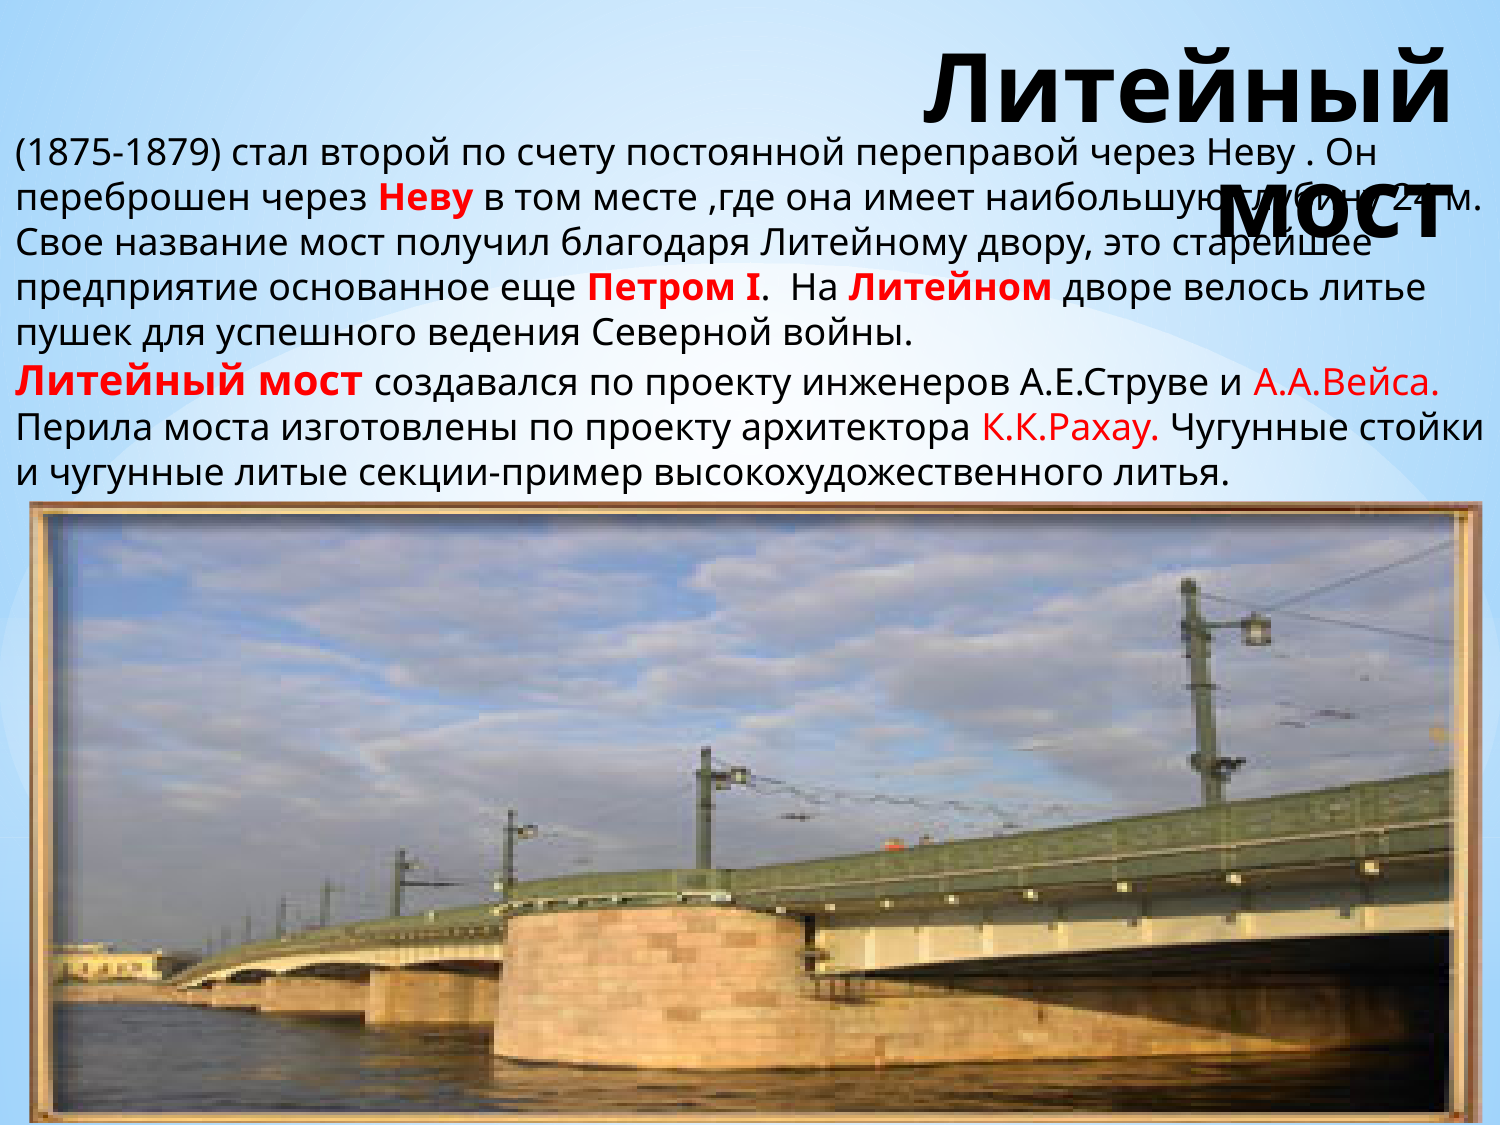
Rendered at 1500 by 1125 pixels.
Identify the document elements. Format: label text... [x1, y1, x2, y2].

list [29, 501, 1483, 1124]
text_box (1875-1879) стал второй по счету постоянной переправой через Неву . Он переброшен через Неву в том месте ,где она имеет наибольшую глубину 24 м. Свое название мост получил благодаря Литейному двору, это старейшее предприятие основанное еще Петром I. На Литейном дворе велось литье пушек для успешного ведения Северной войны. Литейный мост создавался по проекту инженеров А.Е.Струве и А.А.Вейса. Перила моста изготовлены по проекту архитектора К.К.Рахау. Чугунные стойки и чугунные литые секции-пример высокохудожественного литья. [0, 0, 1500, 571]
